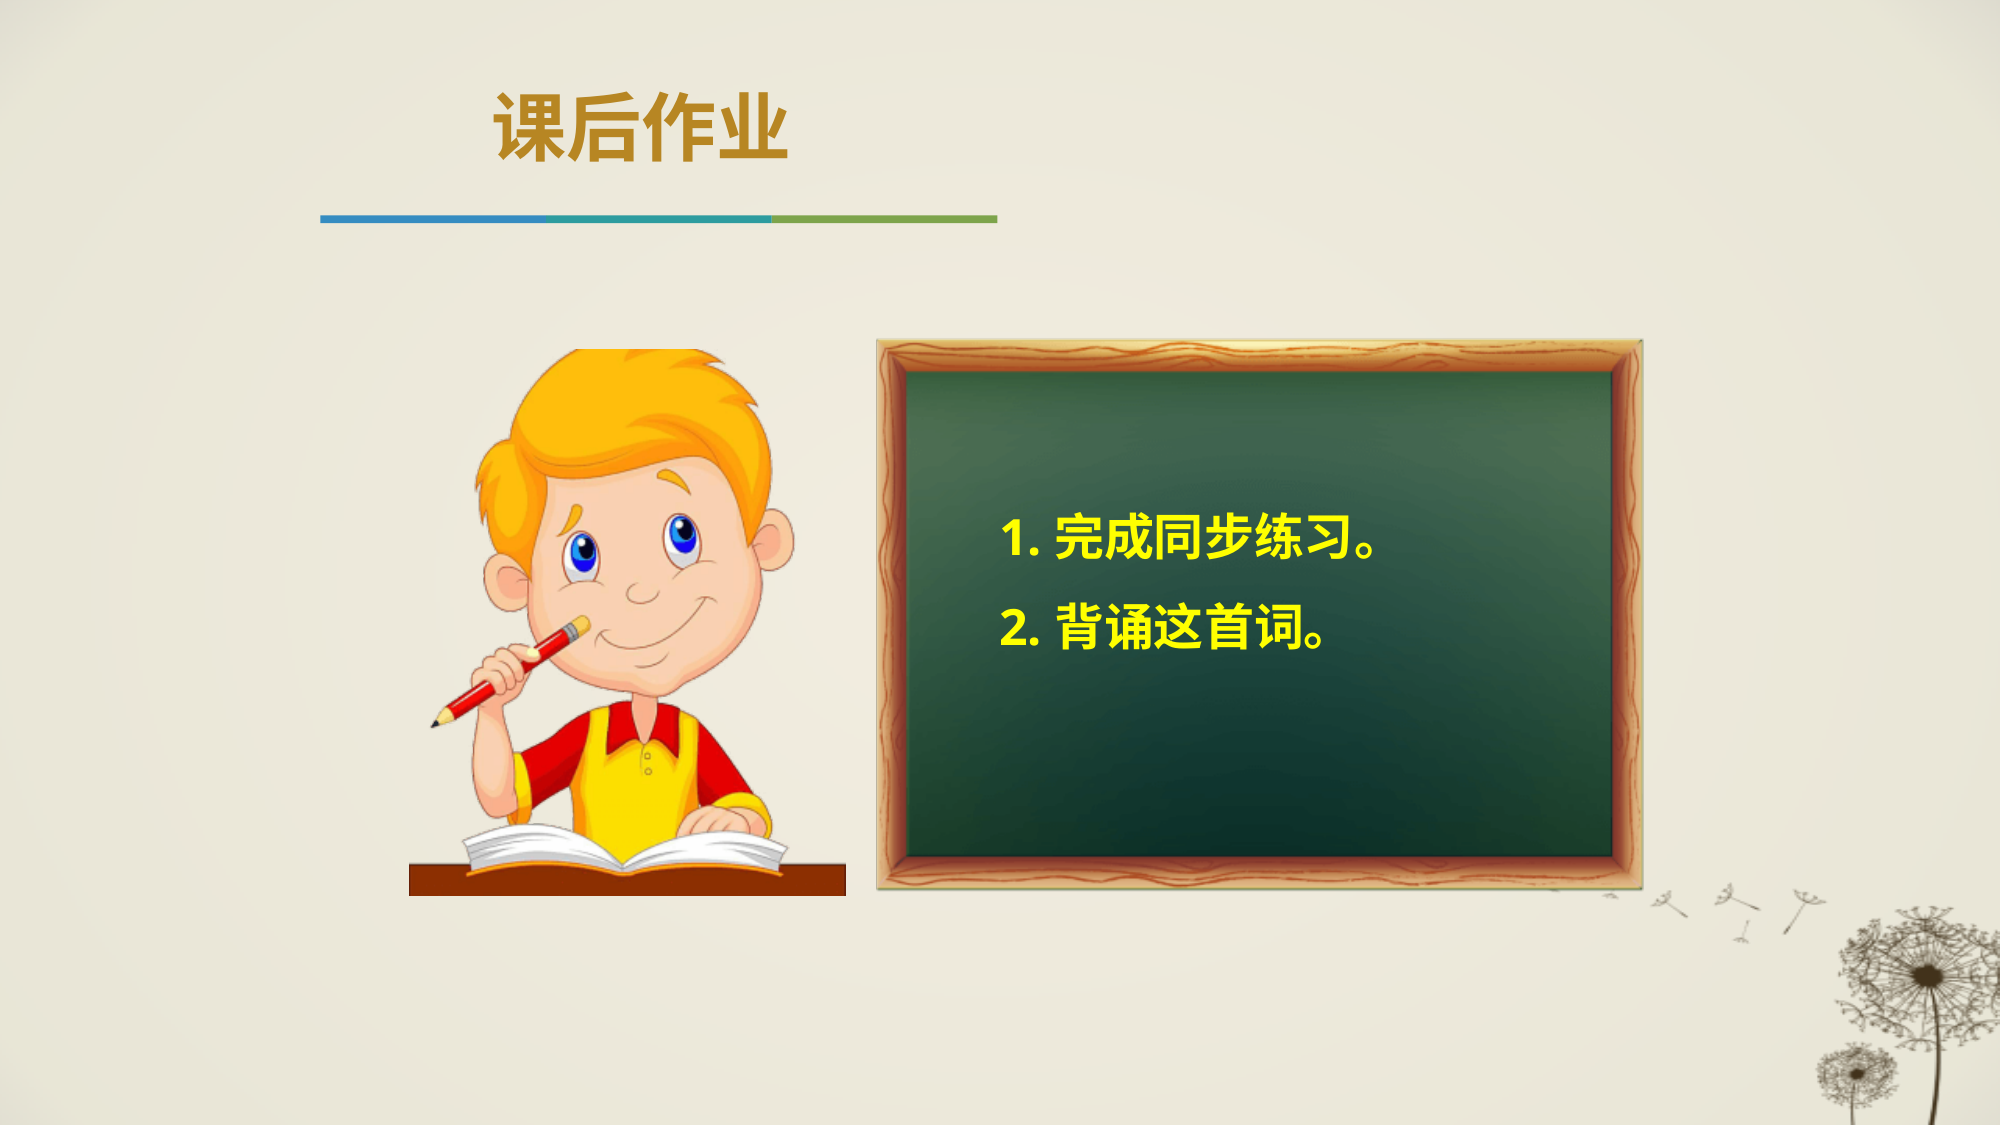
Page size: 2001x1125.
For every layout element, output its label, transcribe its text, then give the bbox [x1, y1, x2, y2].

text_box [772, 215, 998, 224]
text_box 课后作业 [476, 73, 871, 178]
text_box [320, 215, 546, 224]
picture [0, 0, 2000, 1125]
text_box [546, 215, 772, 224]
